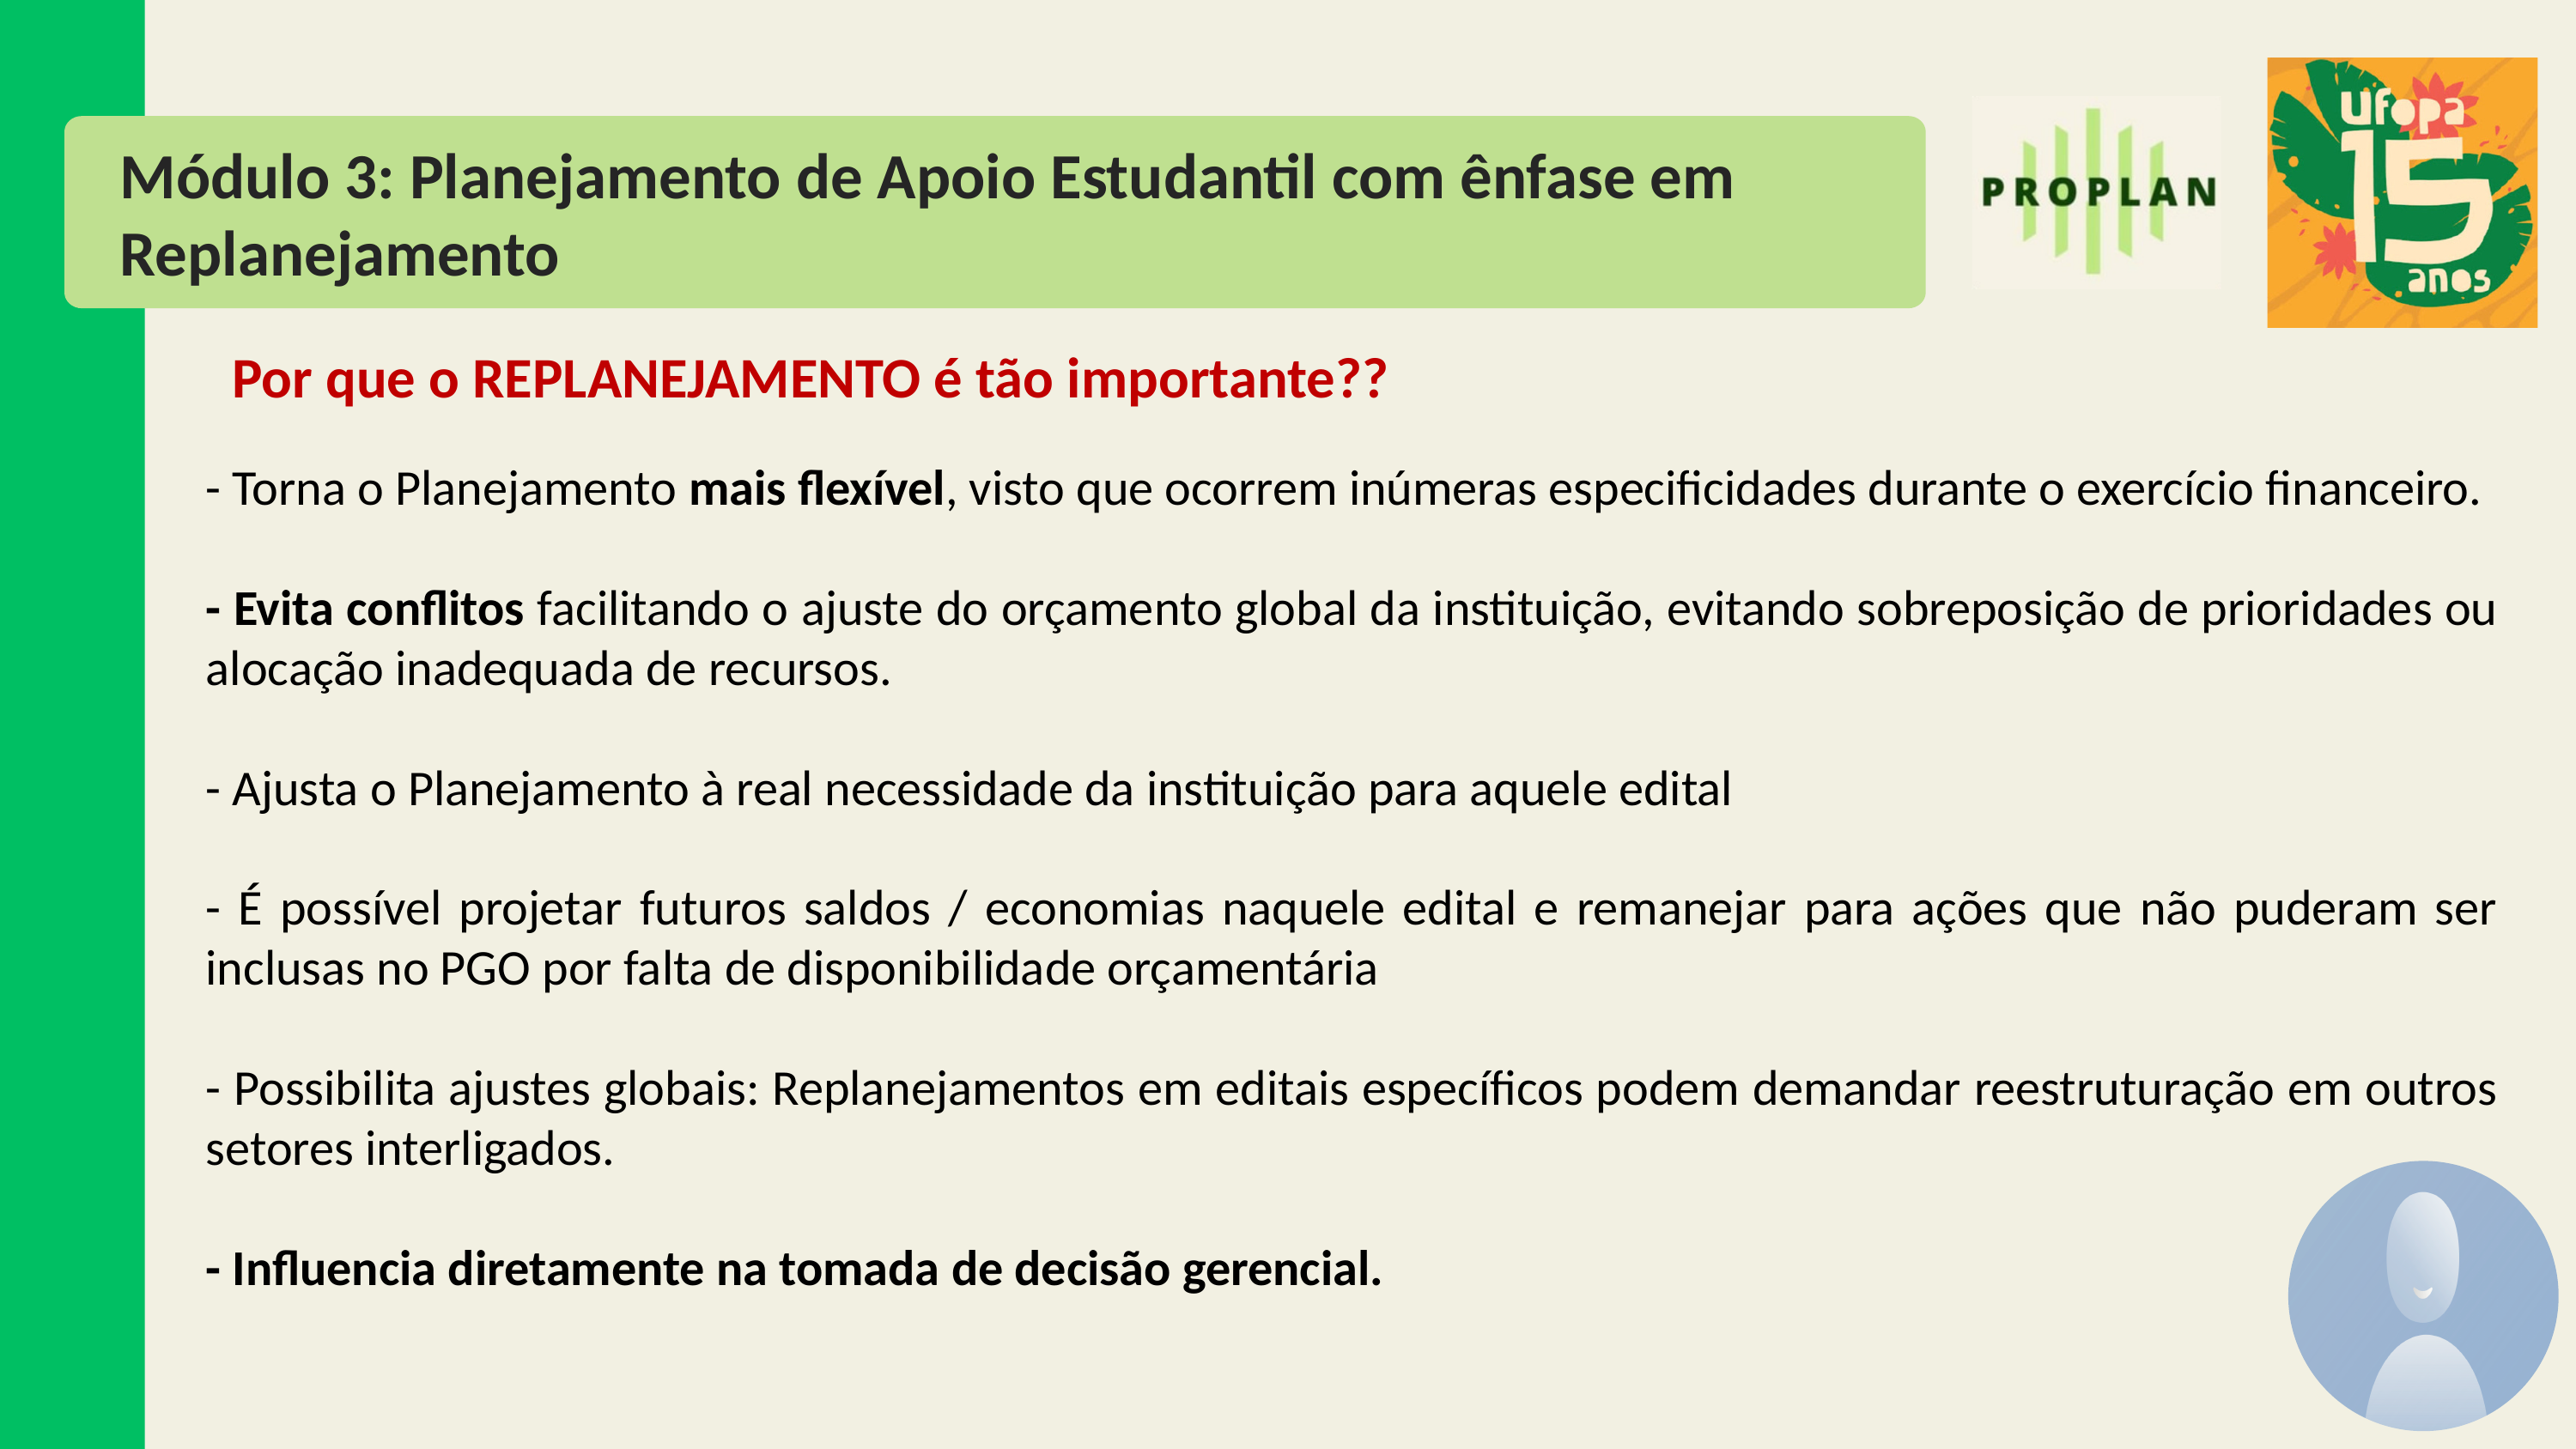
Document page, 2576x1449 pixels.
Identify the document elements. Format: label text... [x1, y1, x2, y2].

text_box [0, 0, 145, 1449]
text_box [2267, 58, 2538, 328]
picture [2287, 1161, 2559, 1432]
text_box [64, 115, 1926, 309]
text_box [1971, 96, 2221, 289]
text_box - Torna o Planejamento mais flexível, visto que ocorrem inúmeras especificidades durante o exercício financeiro. - Evita conflitos facilitando o ajuste do orçamento global da instituição, evitando sobreposição de prioridades ou alocação inadequada de recursos. - Ajusta o Planejamento à real necessidade da instituição para aquele edital - É possível projetar futuros saldos / economias naquele edital e remanejar para ações que não puderam ser inclusas no PGO por falta de disponibilidade orçamentária - Possibilita ajustes globais: Replanejamentos em editais específicos podem demandar reestruturação em outros setores interligados. - Influencia diretamente na tomada de decisão gerencial. [193, 448, 2512, 1302]
text_box Por que o REPLANEJAMENTO é tão importante?? [219, 333, 1972, 415]
